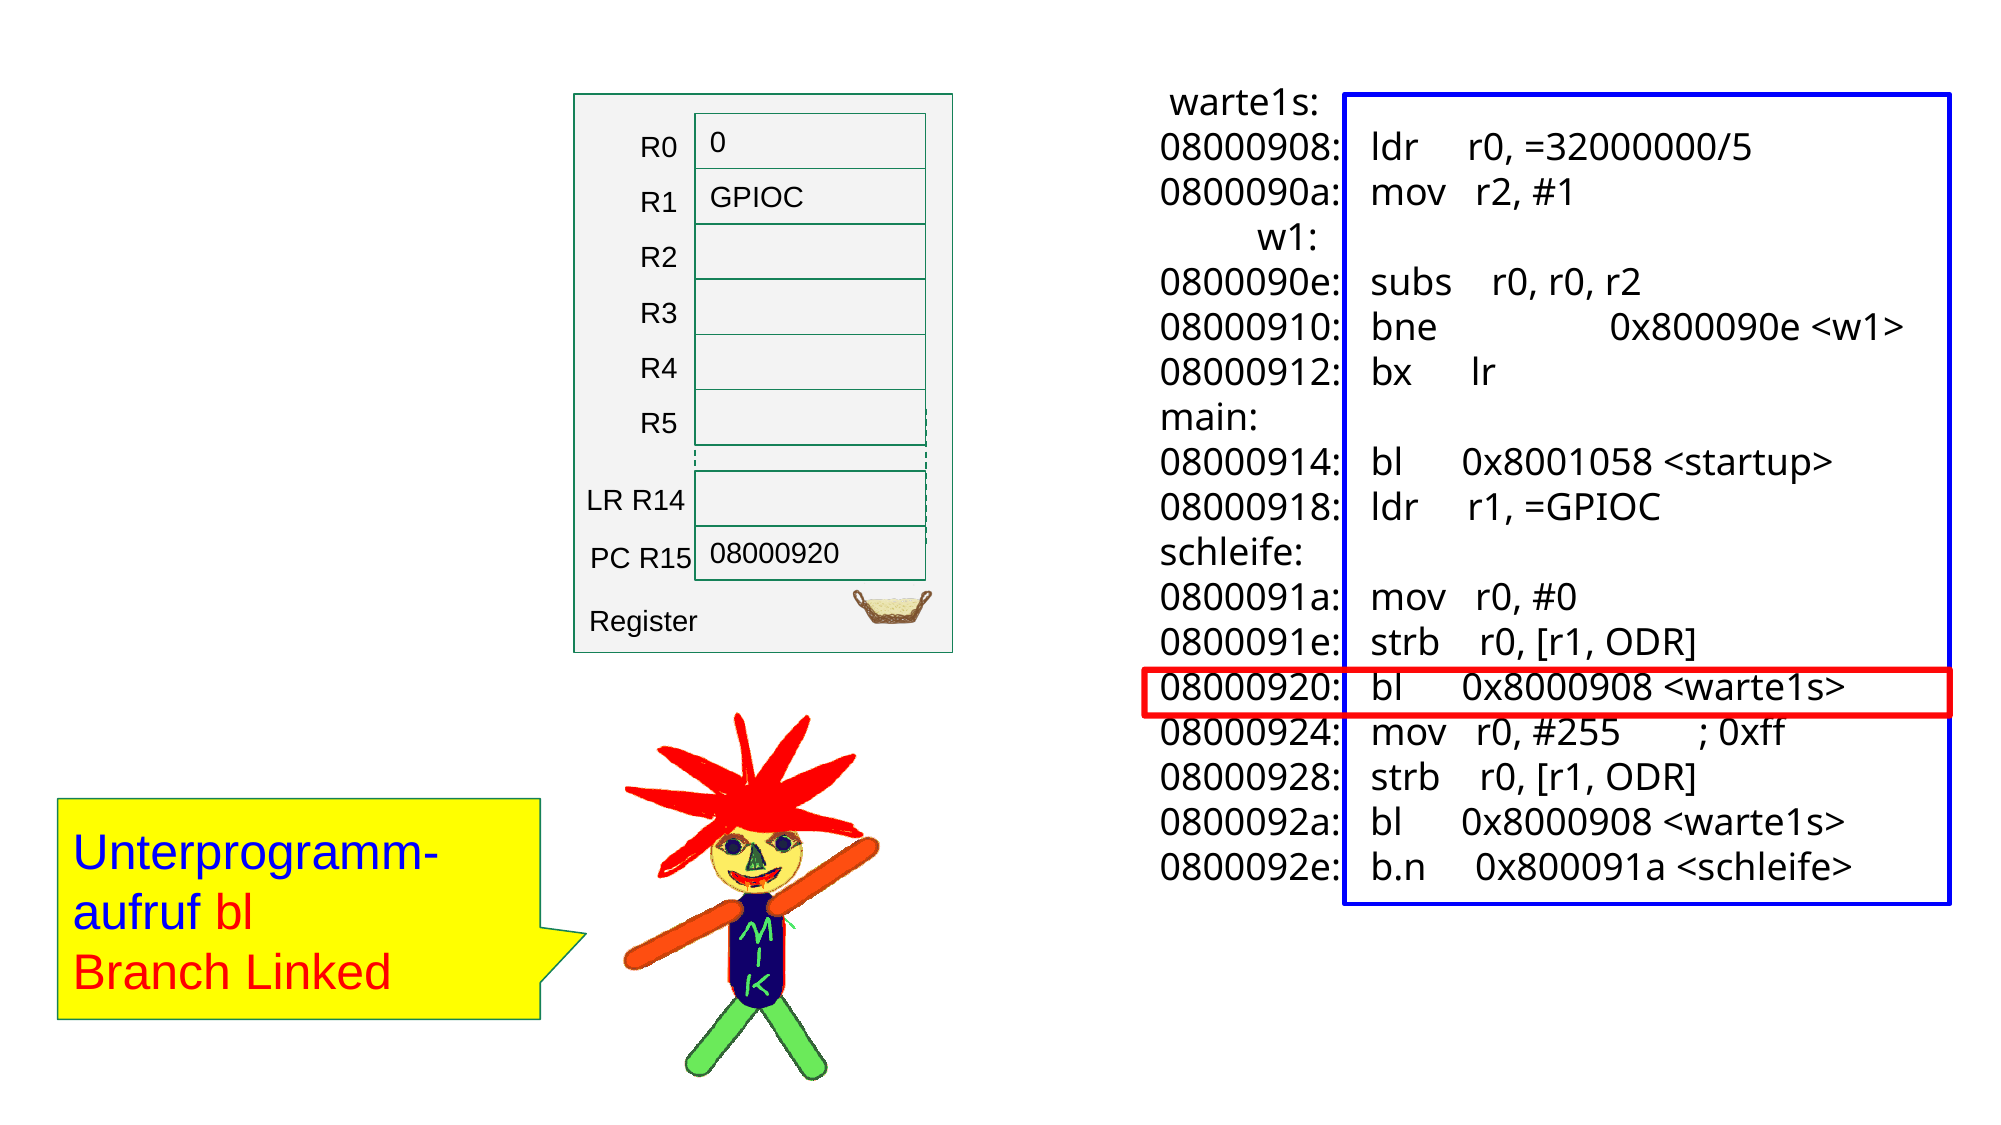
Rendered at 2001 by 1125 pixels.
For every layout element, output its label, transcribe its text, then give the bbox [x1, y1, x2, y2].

text_box [1344, 94, 1950, 669]
text_box warte1s: 08000908: ldr r0, =32000000/5 0800090a: mov r2, #1 w1: 0800090e: subs r0, r0, r2 08000910: bne 0x800090e <w1> 08000912: bx lr main: 08000914: bl 0x8001058 <startup> 08000918: ldr r1, =GPIOC schleife: 0800091a: mov r0, #0 0800091e: strb r0, [r1, ODR] 08000920: bl 0x8000908 <warte1s> 08000924: mov r0, #255 ; 0xff 08000928: strb r0, [r1, ODR] 0800092a: bl 0x8000908 <warte1s> 0800092e: b.n 0x800091a <schleife> [1144, 716, 1344, 904]
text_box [573, 93, 953, 653]
picture [596, 703, 897, 1089]
text_box [1344, 716, 1950, 904]
text_box warte1s: 08000908: ldr r0, =32000000/5 0800090a: mov r2, #1 w1: 0800090e: subs r0, r0, r2 08000910: bne 0x800090e <w1> 08000912: bx lr main: 08000914: bl 0x8001058 <startup> 08000918: ldr r1, =GPIOC schleife: 0800091a: mov r0, #0 0800091e: strb r0, [r1, ODR] 08000920: bl 0x8000908 <warte1s> 08000924: mov r0, #255 ; 0xff 08000928: strb r0, [r1, ODR] 0800092a: bl 0x8000908 <warte1s> 0800092e: b.n 0x800091a <schleife> [1144, 70, 1950, 669]
text_box Unterprogramm- aufruf bl Branch Linked [57, 798, 587, 1020]
text_box [1144, 669, 1950, 716]
